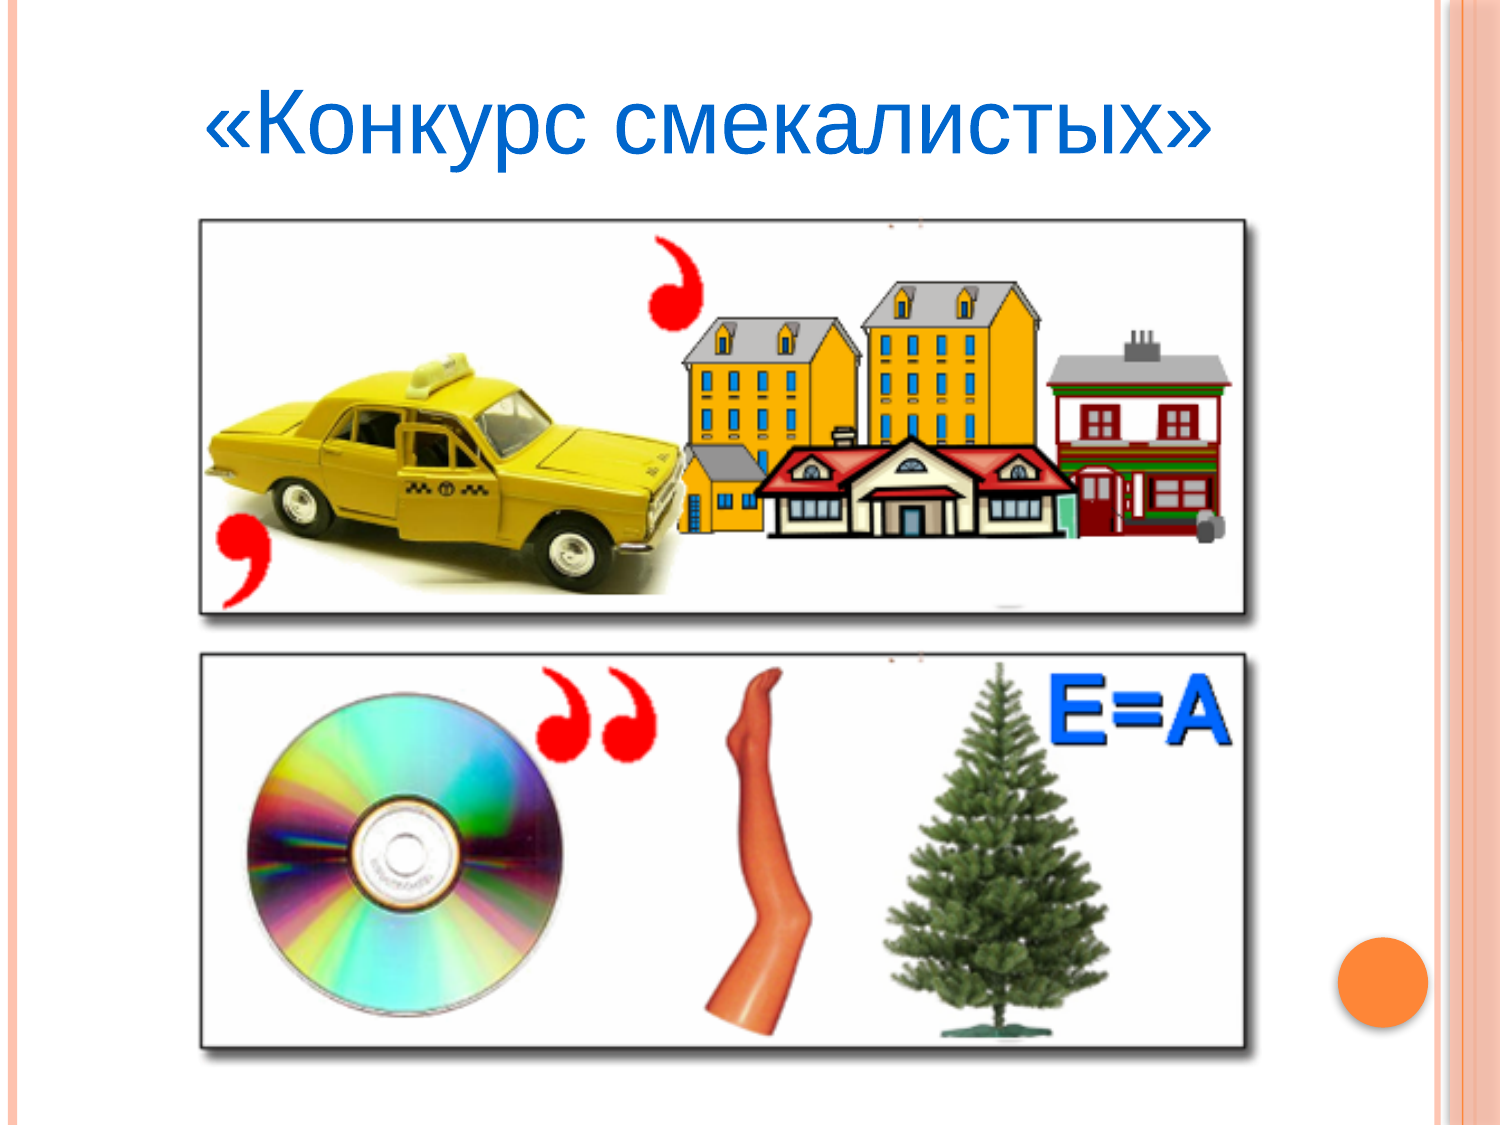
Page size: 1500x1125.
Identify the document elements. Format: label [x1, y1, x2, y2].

picture [182, 644, 1282, 1075]
picture [194, 207, 1282, 640]
